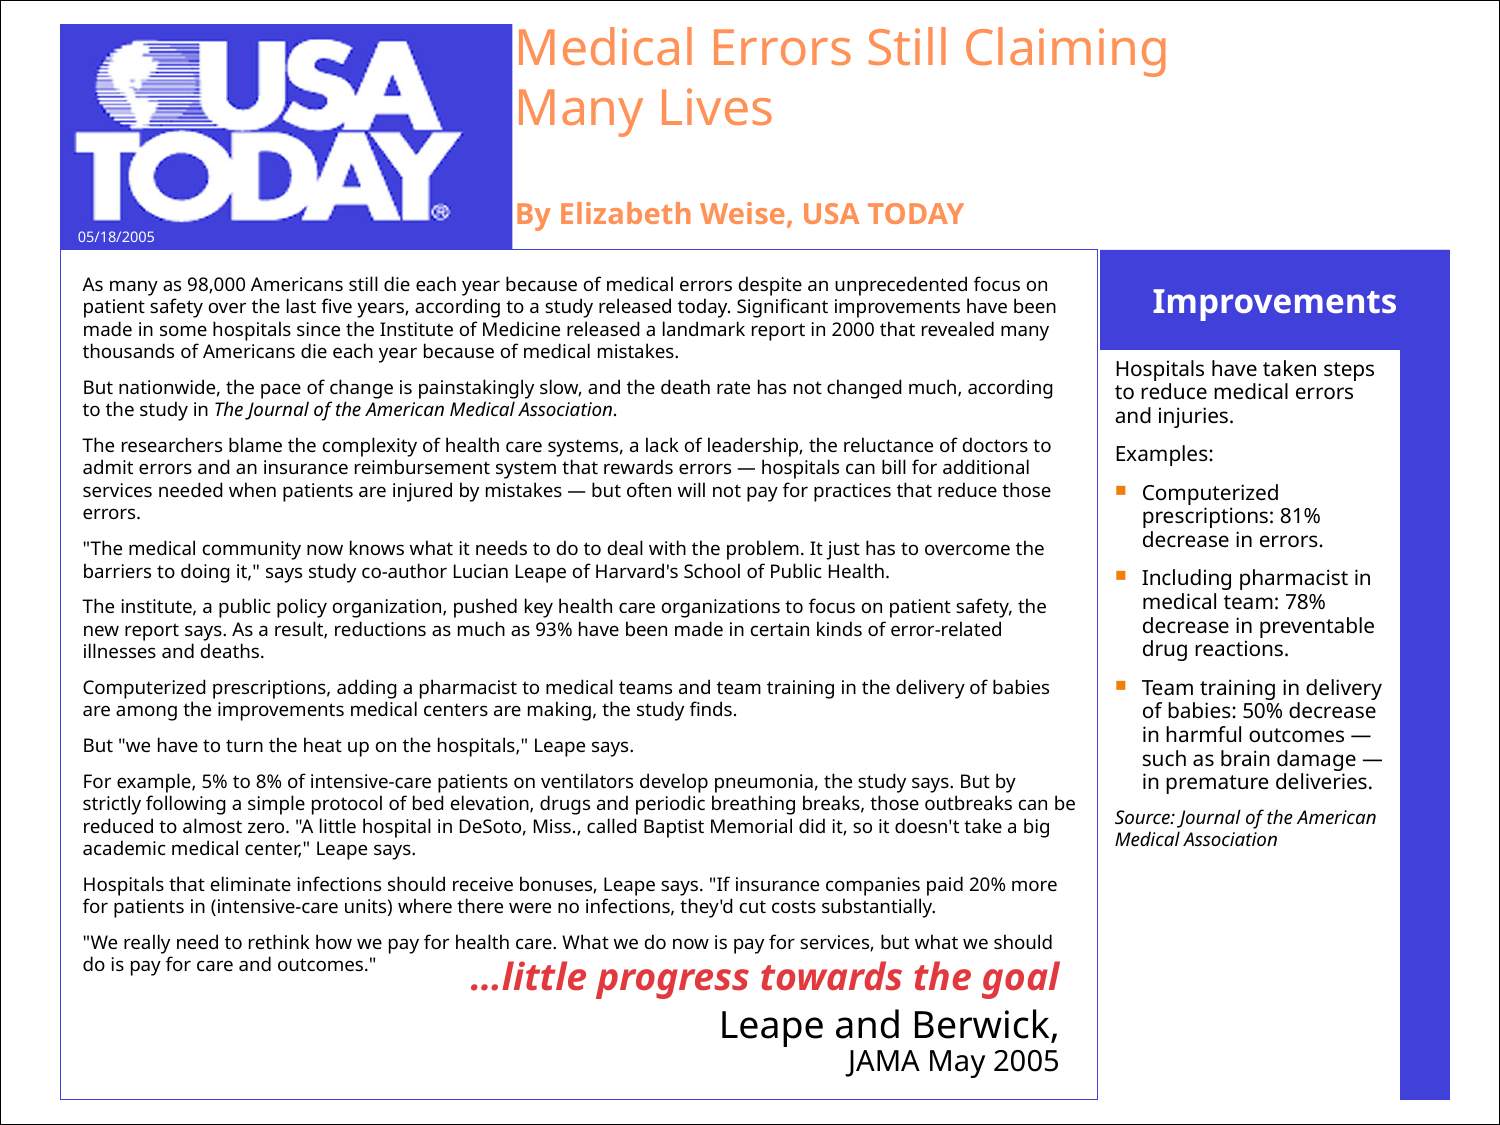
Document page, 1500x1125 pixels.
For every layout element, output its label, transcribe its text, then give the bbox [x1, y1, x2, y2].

title Medical Errors Still Claiming Many Lives By Elizabeth Weise, USA TODAY [500, 12, 1500, 238]
text_box Hospitals have taken steps to reduce medical errors and injuries. Examples: Computerized prescriptions: 81% decrease in errors. Including pharmacist in medical team: 78% decrease in preventable drug reactions. Team training in delivery of babies: 50% decrease in harmful outcomes — such as brain damage — in premature deliveries. Source: Journal of the American Medical Association [1099, 350, 1400, 932]
list As many as 98,000 Americans still die each year because of medical errors despite an unprecedented focus on patient safety over the last five years, according to a study released today. Significant improvements have been made in some hospitals since the Institute of Medicine released a landmark report in 2000 that revealed many thousands of Americans die each year because of medical mistakes. But nationwide, the pace of change is painstakingly slow, and the death rate has not changed much, according to the study in The Journal of the American Medical Association. The researchers blame the complexity of health care systems, a lack of leadership, the reluctance of doctors to admit errors and an insurance reimbursement system that rewards errors — hospitals can bill for additional services needed when patients are injured by mistakes — but often will not pay for practices that reduce those errors. "The medical community now knows what it needs to do to deal with the problem. It just has to overcome the barriers to doing it," says study co-author Lucian Leape of Harvard's School of Public Health. The institute, a public policy organization, pushed key health care organizations to focus on patient safety, the new report says. As a result, reductions as much as 93% have been made in certain kinds of error-related illnesses and deaths. Computerized prescriptions, adding a pharmacist to medical teams and team training in the delivery of babies are among the improvements medical centers are making, the study finds. But "we have to turn the heat up on the hospitals," Leape says. For example, 5% to 8% of intensive-care patients on ventilators develop pneumonia, the study says. But by strictly following a simple protocol of bed elevation, drugs and periodic breathing breaks, those outbreaks can be reduced to almost zero. "A little hospital in DeSoto, Miss., called Baptist Memorial did it, so it doesn't take a big academic medical center," Leape says. Hospitals that eliminate infections should receive bonuses, Leape says. "If insurance companies paid 20% more for patients in (intensive-care units) where there were no infections, they'd cut costs substantially. "We really need to rethink how we pay for health care. What we do now is pay for services, but what we should do is pay for care and outcomes." [60, 249, 1098, 1100]
text_box …little progress towards the goal Leape and Berwick, JAMA May 2005 [79, 950, 1075, 1086]
text_box Improvements [1100, 249, 1450, 350]
text_box [1400, 350, 1450, 1100]
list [59, 24, 513, 263]
text_box [0, 0, 1500, 1125]
